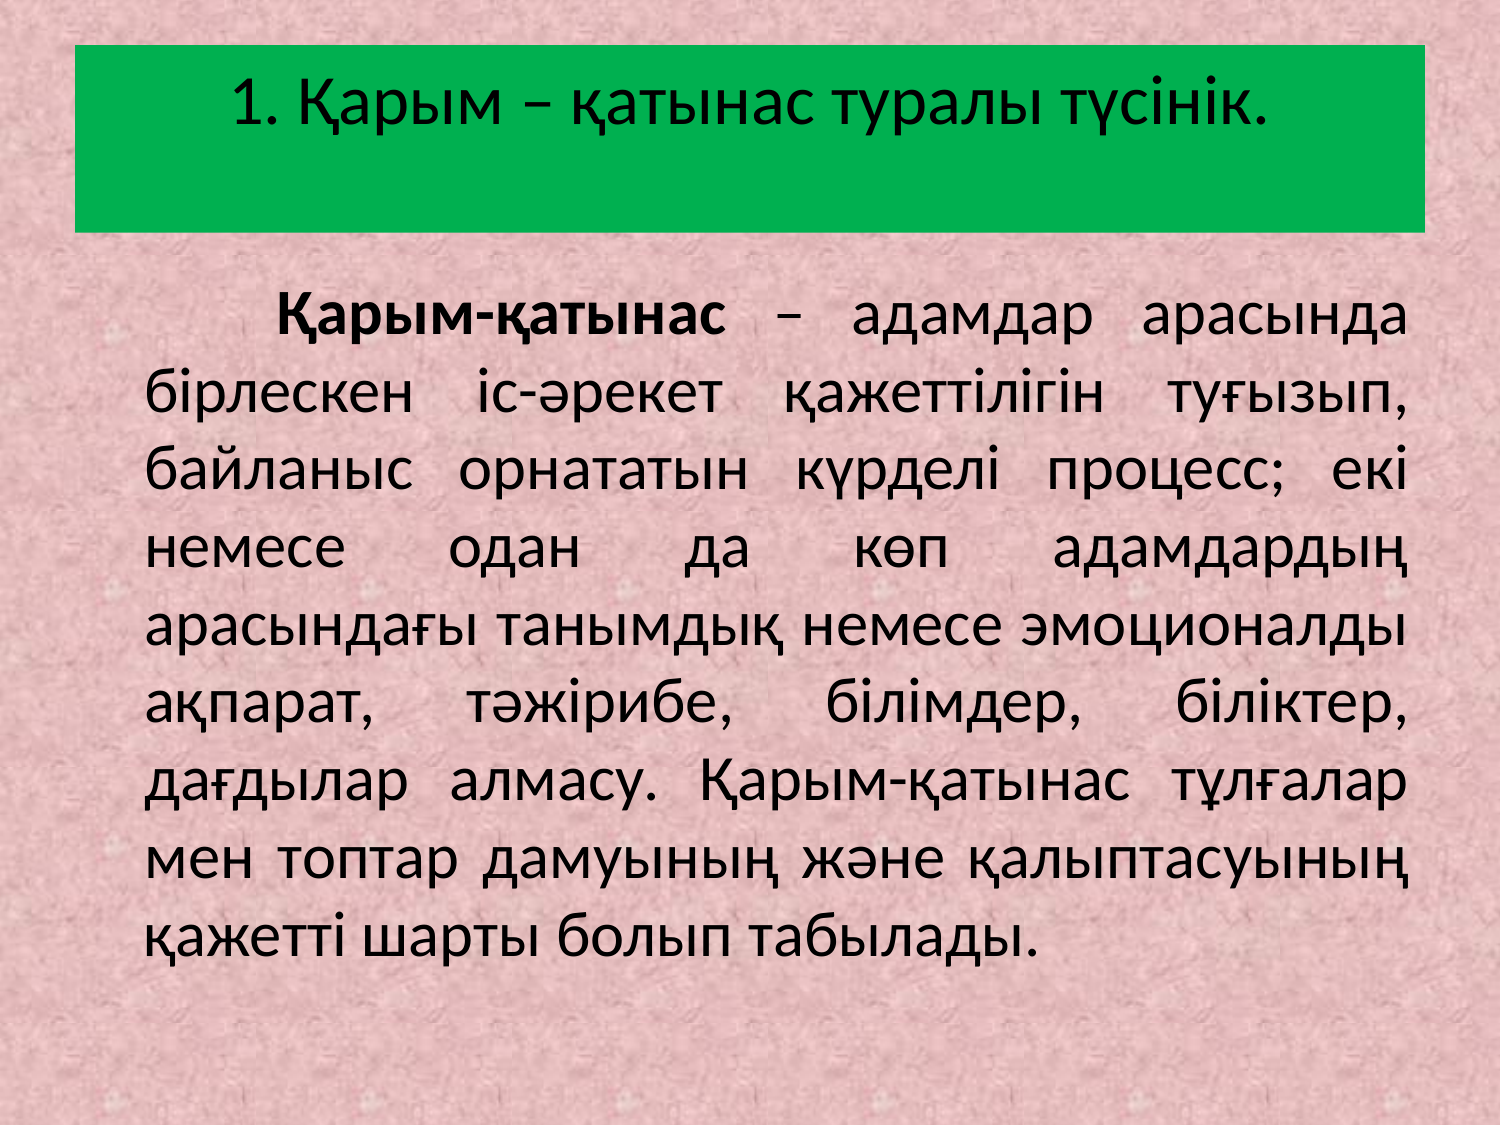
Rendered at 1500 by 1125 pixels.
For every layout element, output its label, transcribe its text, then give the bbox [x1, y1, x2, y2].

list Қарым-қатынас – адамдар арасында бірлескен іс-әрекет қажеттілігін туғызып, байланыс орнататын күрделі процесс; екі немесе одан да көп адамдардың арасындағы танымдық немесе эмоционалды ақпарат, тәжірибе, білімдер, біліктер, дағдылар алмасу. Қарым-қатынас тұлғалар мен топтар дамуының және қалыптасуының қажетті шарты болып табылады. [75, 262, 1425, 1005]
title 1. Қарым – қатынас туралы түсінік. [75, 45, 1425, 233]
picture [0, 0, 1500, 1125]
